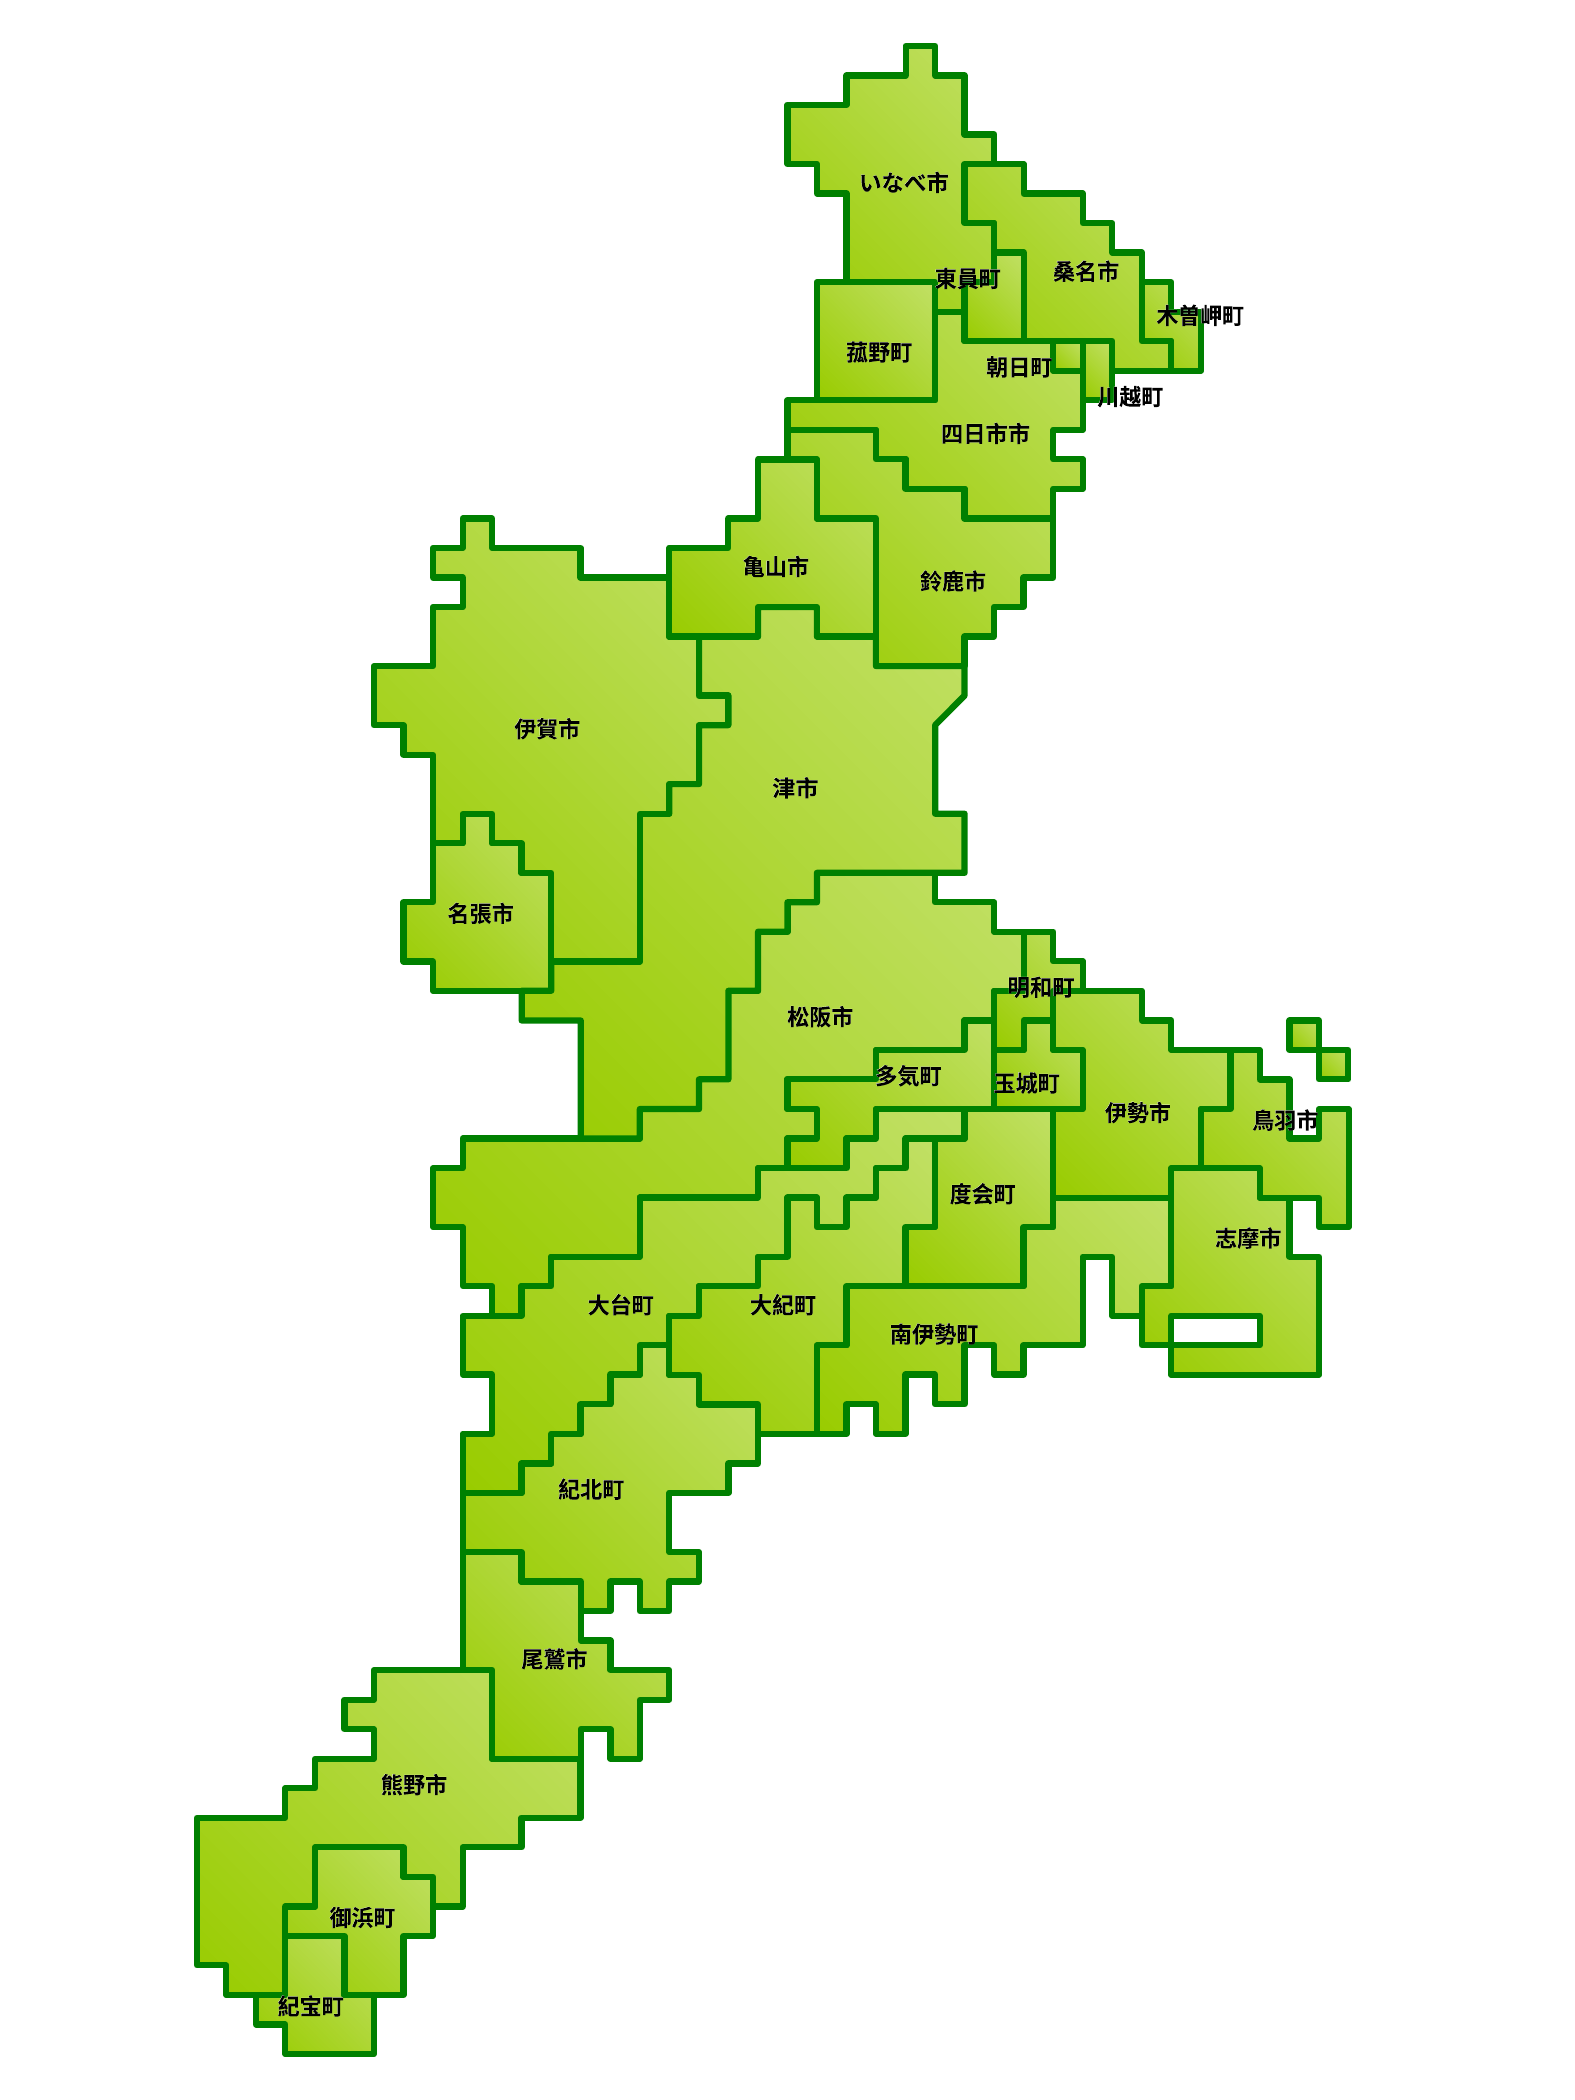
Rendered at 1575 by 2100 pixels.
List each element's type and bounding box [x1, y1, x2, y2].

text_box [860, 171, 949, 194]
text_box [1053, 259, 1119, 283]
text_box [772, 776, 818, 799]
text_box [919, 569, 986, 593]
text_box [1097, 385, 1163, 408]
text_box [196, 45, 1349, 2055]
text_box [742, 555, 809, 578]
text_box [558, 1477, 624, 1501]
text_box [846, 340, 912, 364]
text_box [949, 1182, 1016, 1205]
text_box [1215, 1226, 1281, 1250]
text_box [750, 1293, 816, 1316]
text_box [993, 1071, 1060, 1095]
text_box [277, 1994, 344, 2018]
text_box [787, 1005, 853, 1028]
text_box [942, 422, 1030, 445]
text_box [447, 902, 514, 925]
text_box [1156, 304, 1244, 327]
text_box [934, 267, 1001, 290]
text_box [875, 1064, 942, 1087]
text_box [986, 355, 1052, 378]
text_box [1252, 1108, 1318, 1132]
text_box [890, 1322, 979, 1346]
text_box [521, 1647, 587, 1670]
text_box [1104, 1101, 1171, 1124]
text_box [1008, 975, 1075, 999]
text_box [587, 1293, 654, 1316]
text_box [513, 717, 580, 740]
text_box [329, 1906, 395, 1929]
text_box [381, 1773, 447, 1796]
